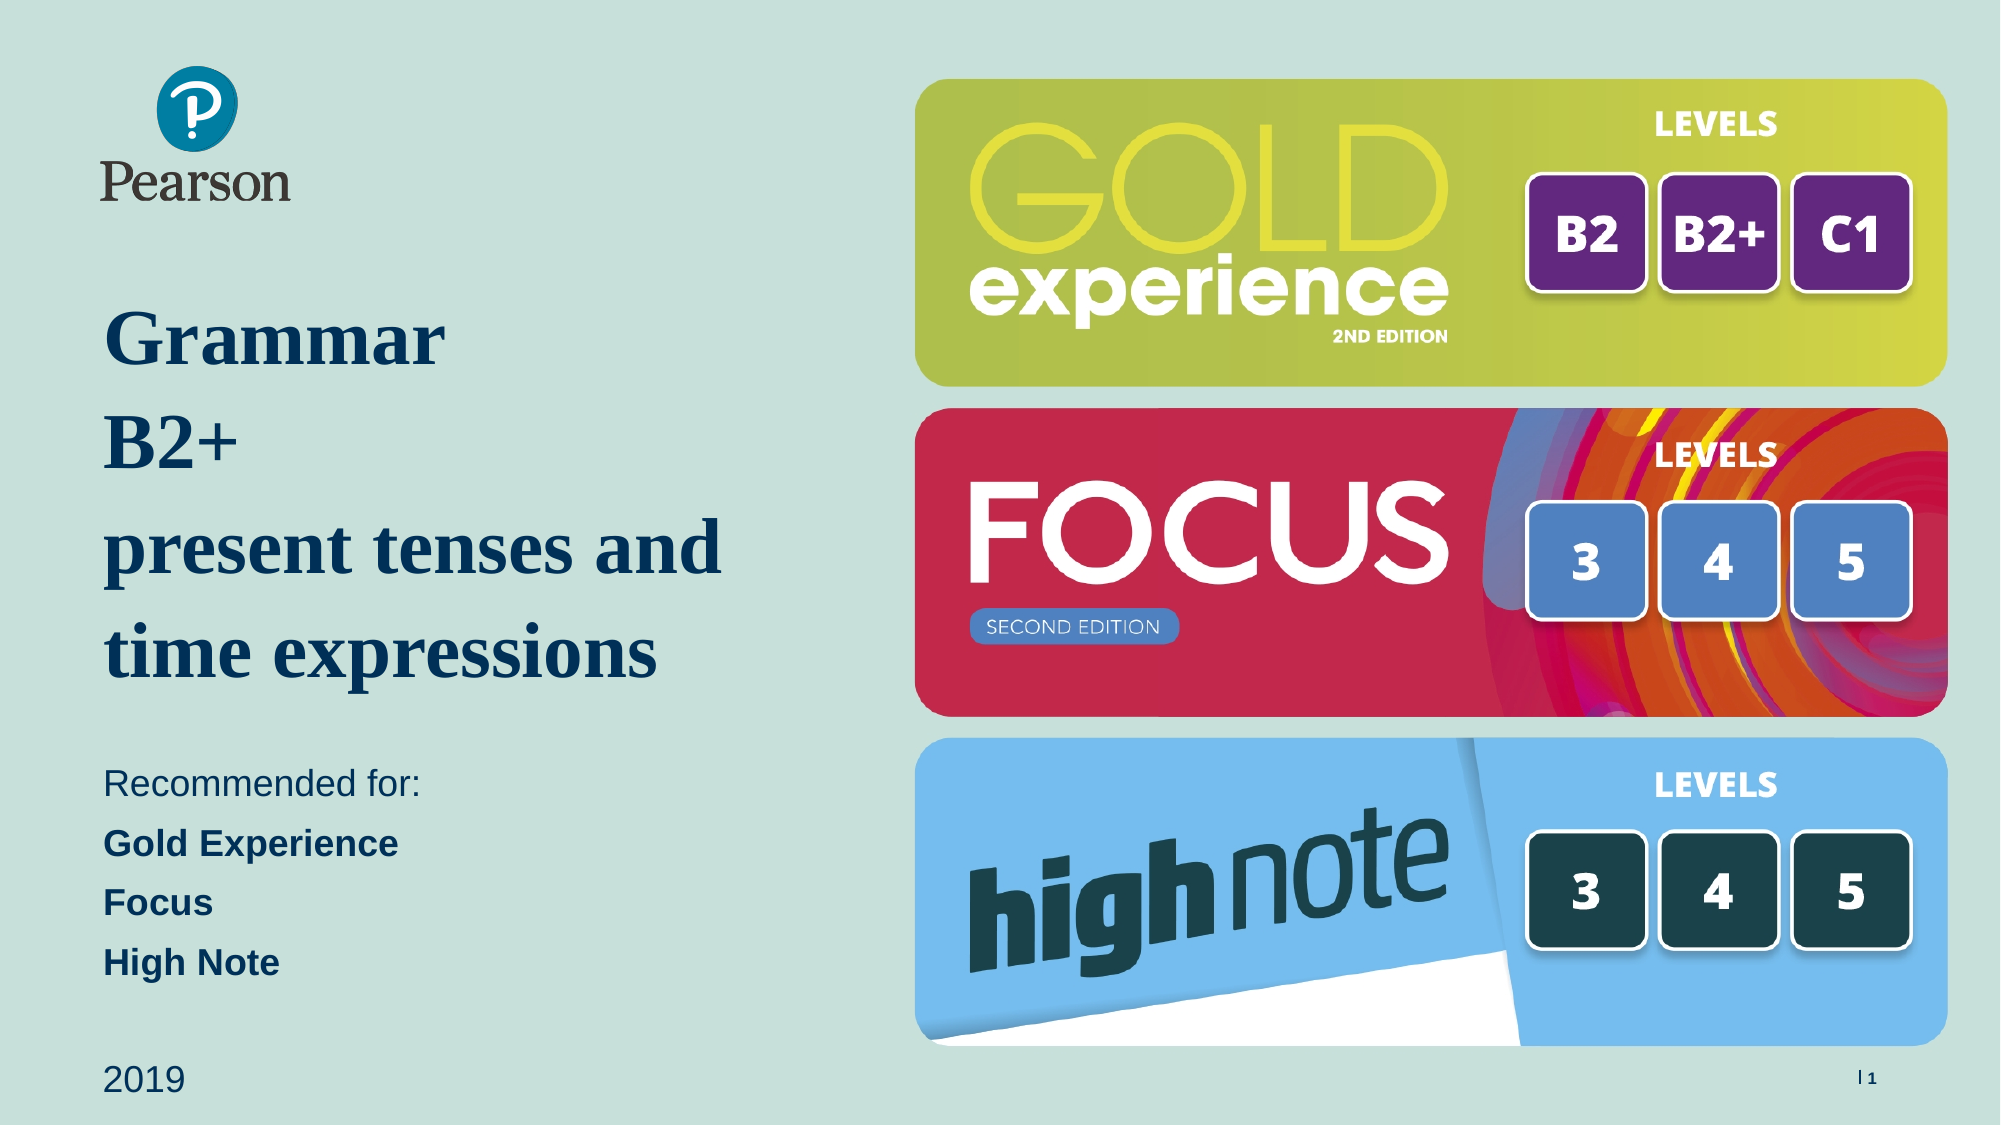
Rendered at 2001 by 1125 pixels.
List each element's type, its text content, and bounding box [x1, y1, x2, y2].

picture [0, 0, 2001, 1125]
list 2019 [102, 1045, 970, 1093]
slide_number 1 [1867, 1068, 1896, 1087]
title Grammar B2+ present tenses and time expressions [103, 275, 921, 615]
text_box Recommended for: Gold Experience Focus High Note [103, 743, 857, 930]
